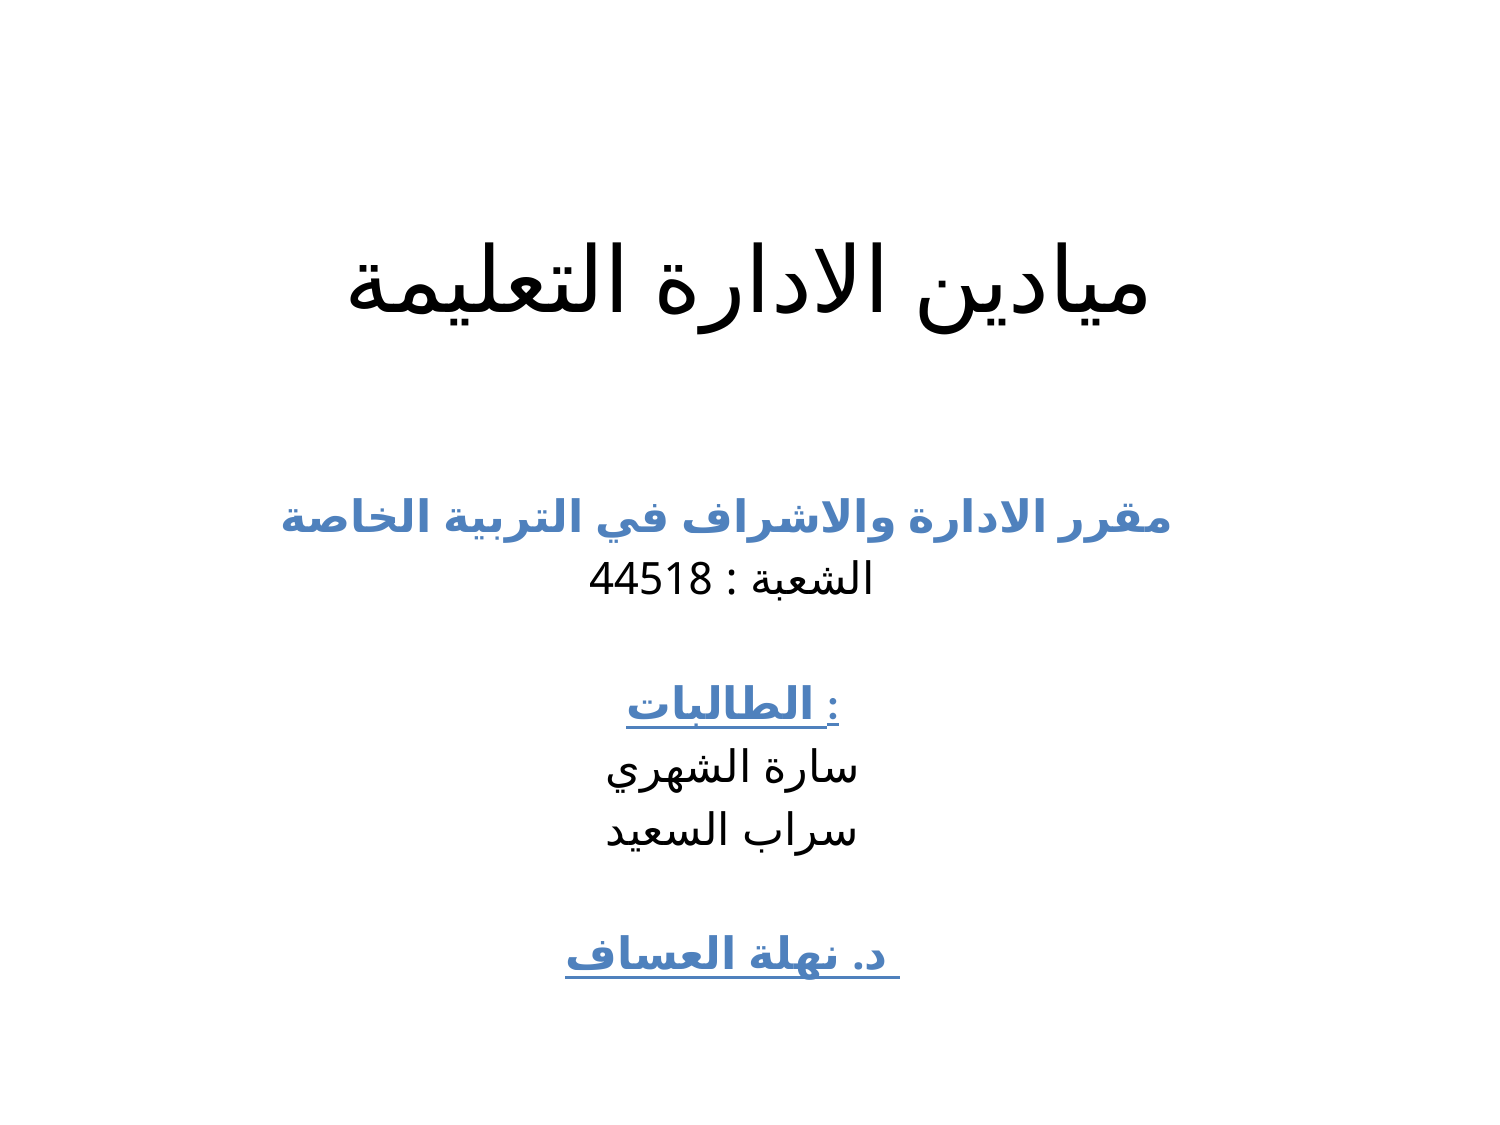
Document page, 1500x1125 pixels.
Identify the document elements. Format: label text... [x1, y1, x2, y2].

title ميادين الادارة التعليمة [75, 182, 1425, 370]
list مقرر الادارة والاشراف في التربية الخاصة الشعبة : 44518 الطالبات : سارة الشهري سراب السعيد د. نهلة العساف [57, 479, 1408, 988]
